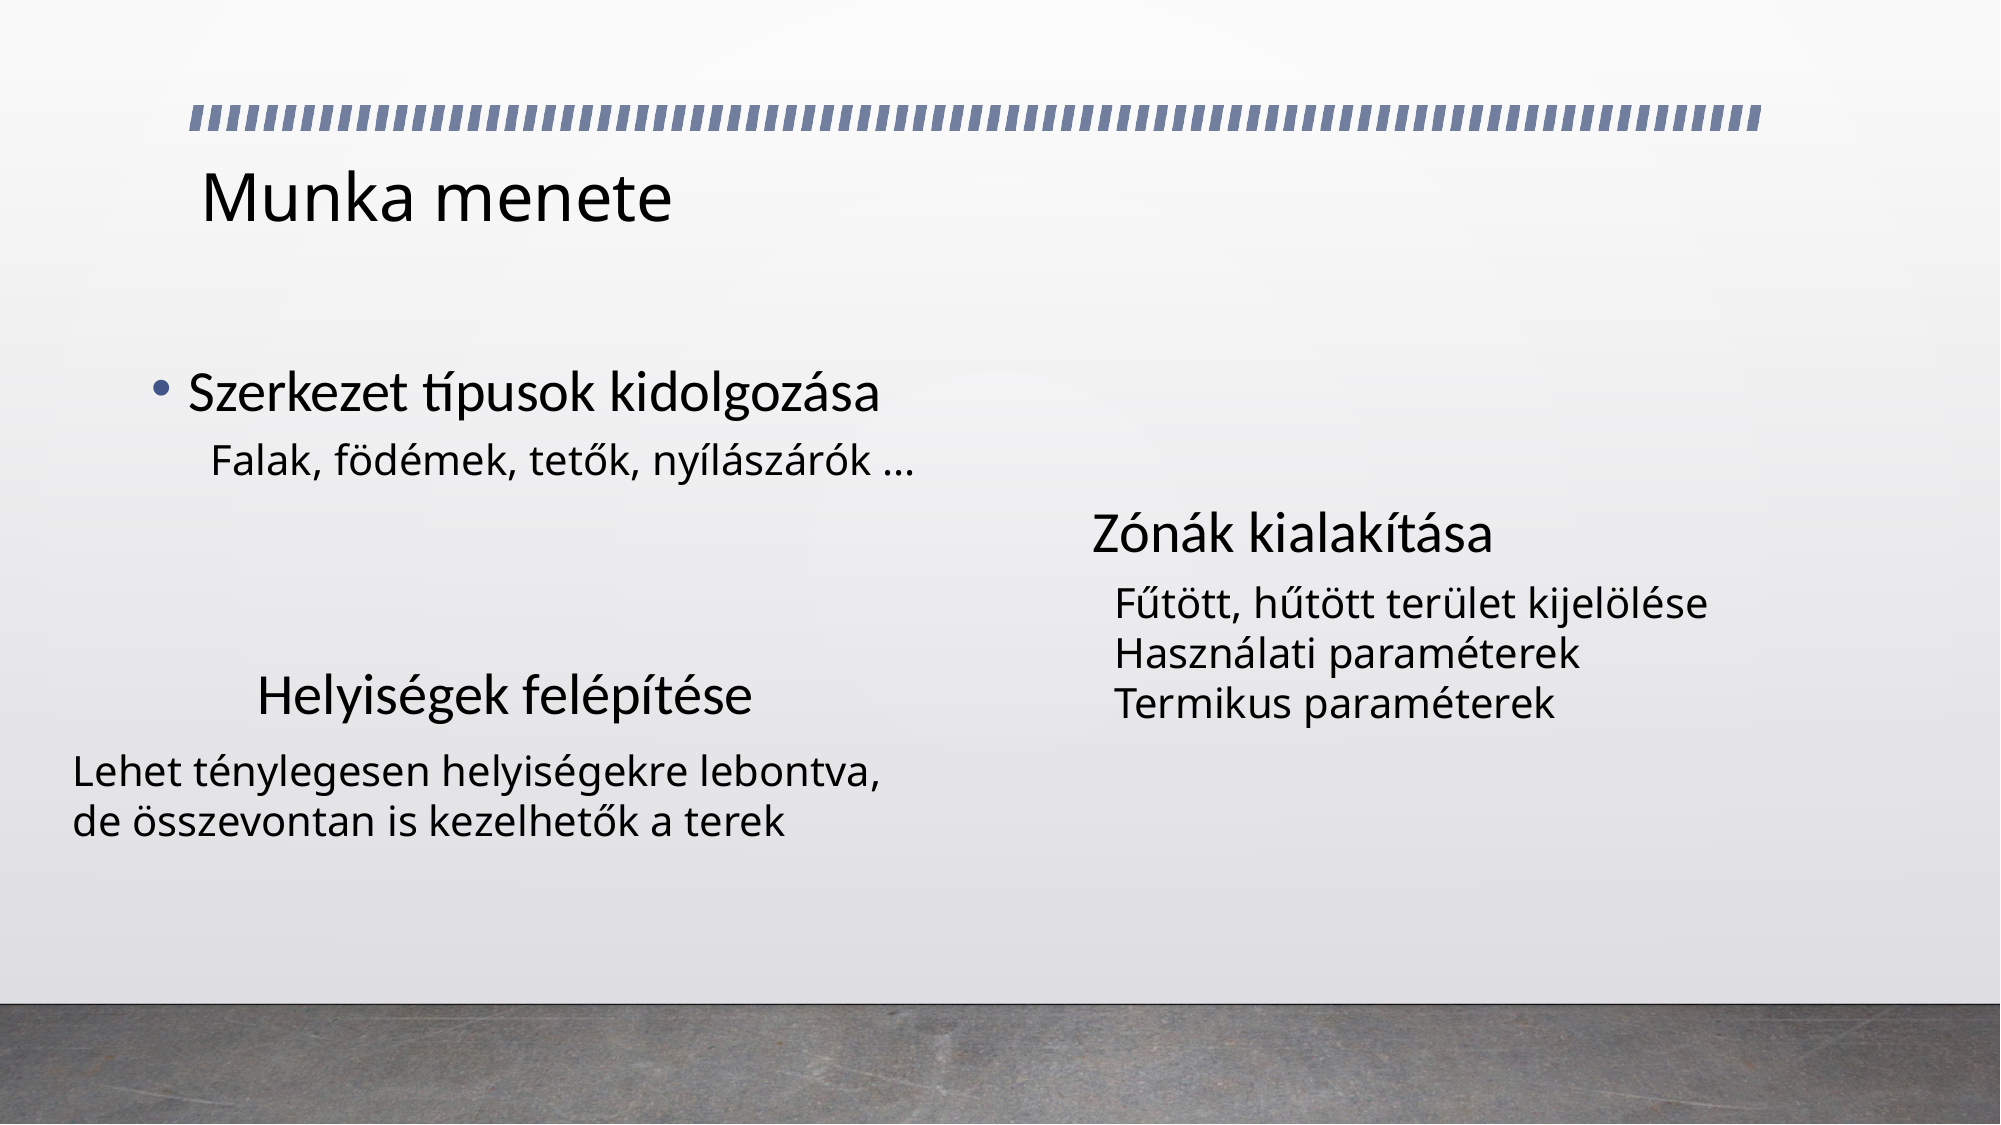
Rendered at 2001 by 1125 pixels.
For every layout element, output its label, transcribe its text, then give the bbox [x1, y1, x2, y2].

text_box Szerkezet típusok kidolgozása [136, 331, 1562, 449]
text_box Helyiségek felépítése [242, 635, 956, 753]
text_box Lehet ténylegesen helyiségekre lebontva, de összevontan is kezelhetők a terek [57, 737, 908, 852]
title Munka menete [185, 156, 1761, 329]
text_box Fűtött, hűtött terület kijelölése Használati paraméterek Termikus paraméterek [1099, 569, 1724, 734]
text_box Zónák kialakítása [1077, 473, 1673, 590]
picture [0, 1004, 2000, 1124]
text_box Falak, födémek, tetők, nyílászárók ... [195, 426, 932, 492]
